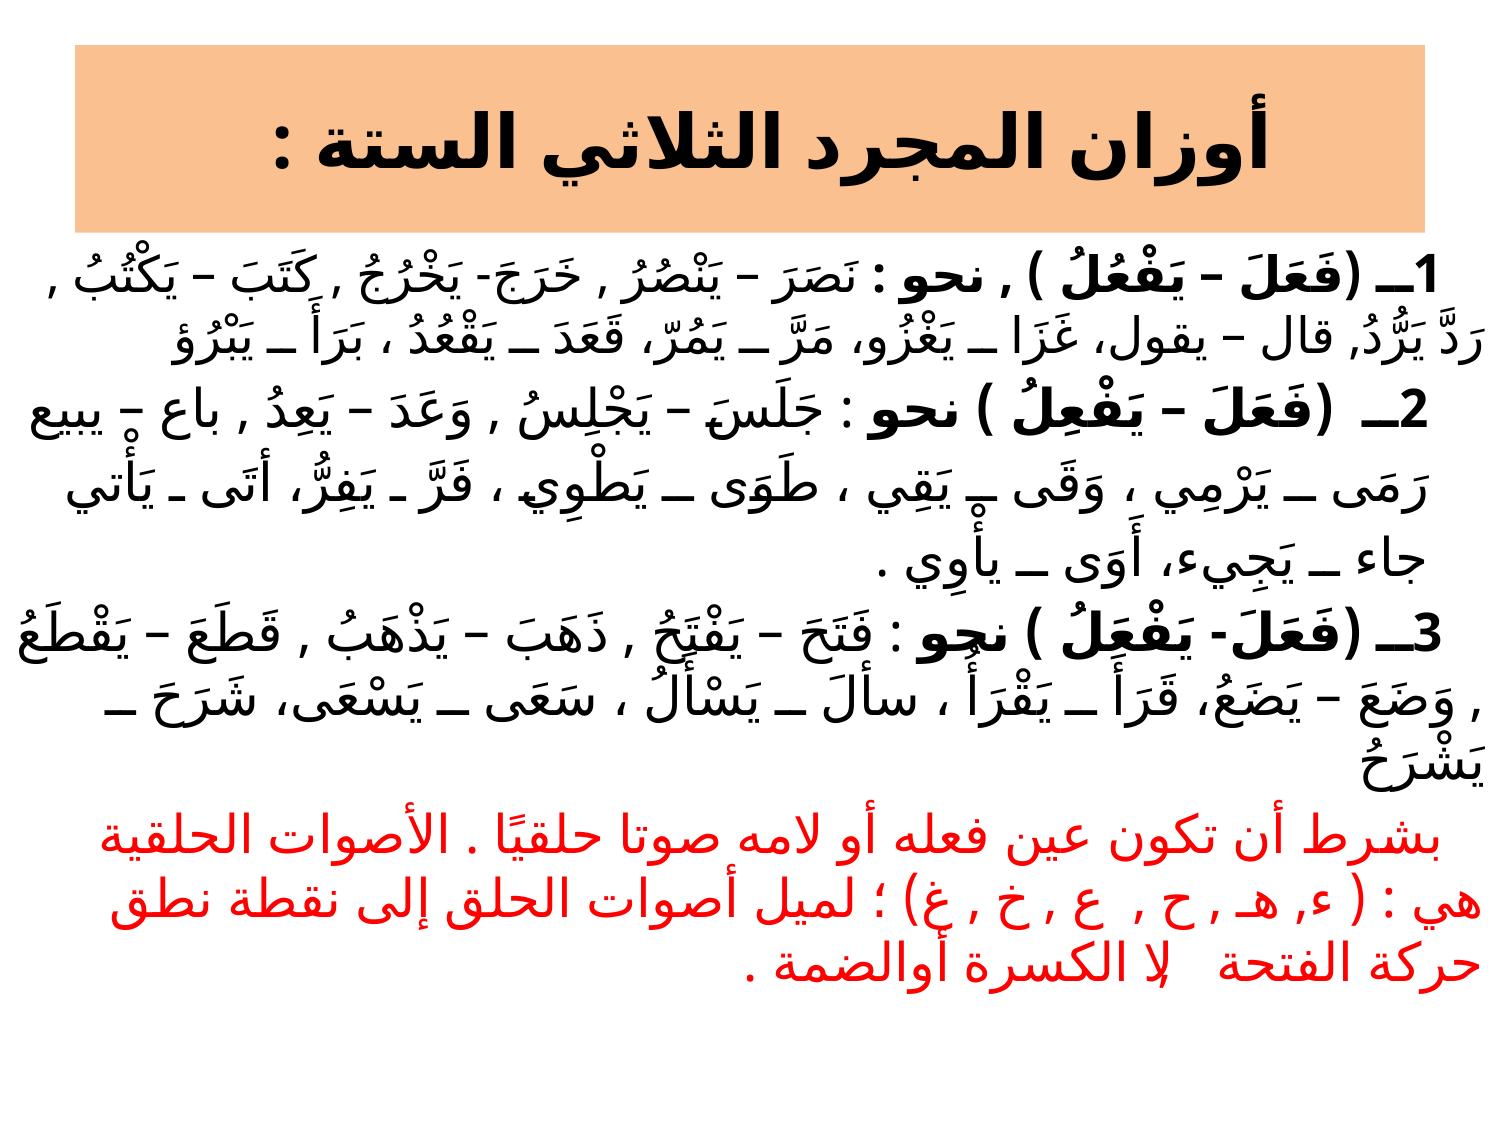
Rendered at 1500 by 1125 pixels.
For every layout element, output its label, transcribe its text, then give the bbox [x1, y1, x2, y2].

list 1ــ (فَعَلَ – يَفْعُلُ ) , نحو : نَصَرَ – يَنْصُرُ , خَرَجَ- يَخْرُجُ , كَتَبَ – يَكْتُبُ , رَدَّ يَرُّدُ, قال – يقول، غَزَا ــ يَغْزُو، مَرَّ ــ يَمُرّ، قَعَدَ ــ يَقْعُدُ ، بَرَأَ ــ يَبْرُؤ 2ــ (فَعَلَ – يَفْعِلُ ) نحو : جَلَسَ – يَجْلِسُ , وَعَدَ – يَعِدُ , باع – يبيع رَمَى ــ يَرْمِي ، وَقَى ــ يَقِي ، طَوَى ــ يَطْوِي ، فَرَّ ـ يَفِرُّ، أتَى ـ يَأْتي جاء ــ يَجِيء، أَوَى ــ يأْوِي . 3ــ (فَعَلَ- يَفْعَلُ ) نحو : فَتَحَ – يَفْتَحُ , ذَهَبَ – يَذْهَبُ , قَطَعَ – يَقْطَعُ , وَضَعَ – يَضَعُ، قَرَأَ ــ يَقْرَأُ ، سألَ ــ يَسْأَلُ ، سَعَى ــ يَسْعَى، شَرَحَ ــ يَشْرَحُ بشرط أن تكون عين فعله أو لامه صوتا حلقيًا . الأصوات الحلقية هي : ( ء, هـ , ح , ع , خ , غ) ؛ لميل أصوات الحلق إلى نقطة نطق حركة الفتحة , لا الكسرة أوالضمة . [0, 231, 1500, 1125]
title أوزان المجرد الثلاثي الستة : [75, 45, 1425, 231]
